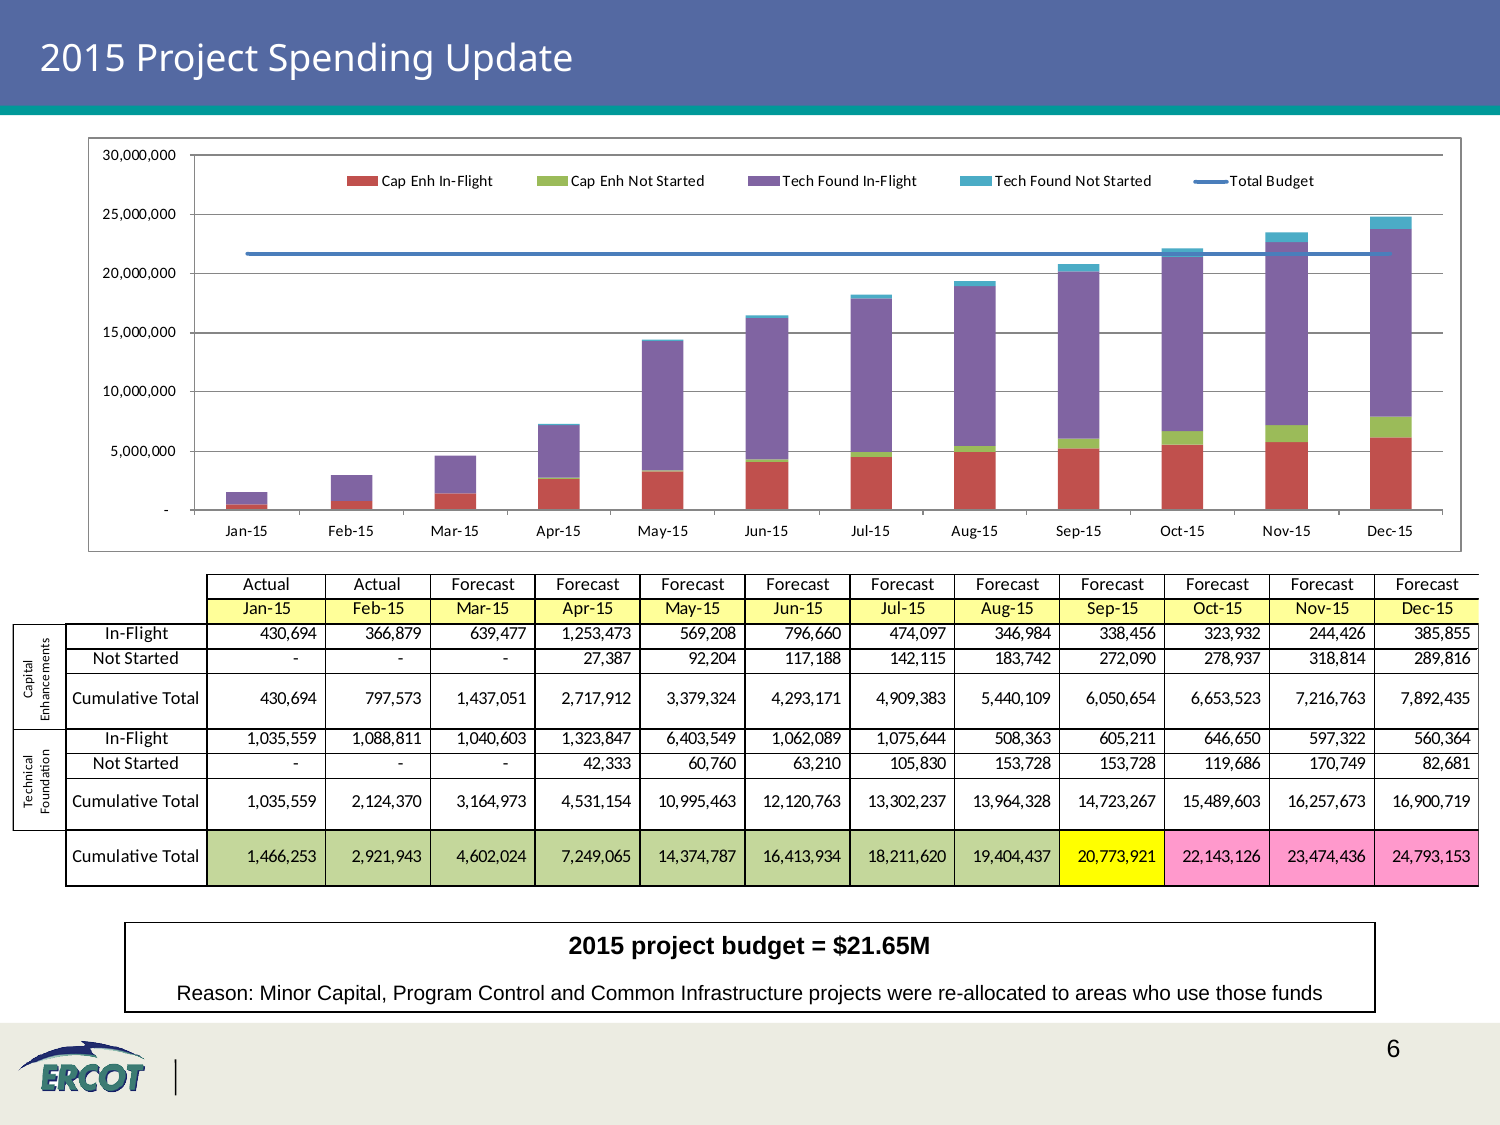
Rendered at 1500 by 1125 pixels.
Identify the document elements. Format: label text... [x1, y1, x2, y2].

picture [10, 1031, 151, 1111]
picture [12, 122, 1481, 888]
title 2015 Project Spending Update [24, 0, 1350, 113]
text_box 2015 project budget = $21.65M Reason: Minor Capital, Program Control and Common Infrastructure projects were re-allocated to areas who use those funds [125, 922, 1375, 1013]
